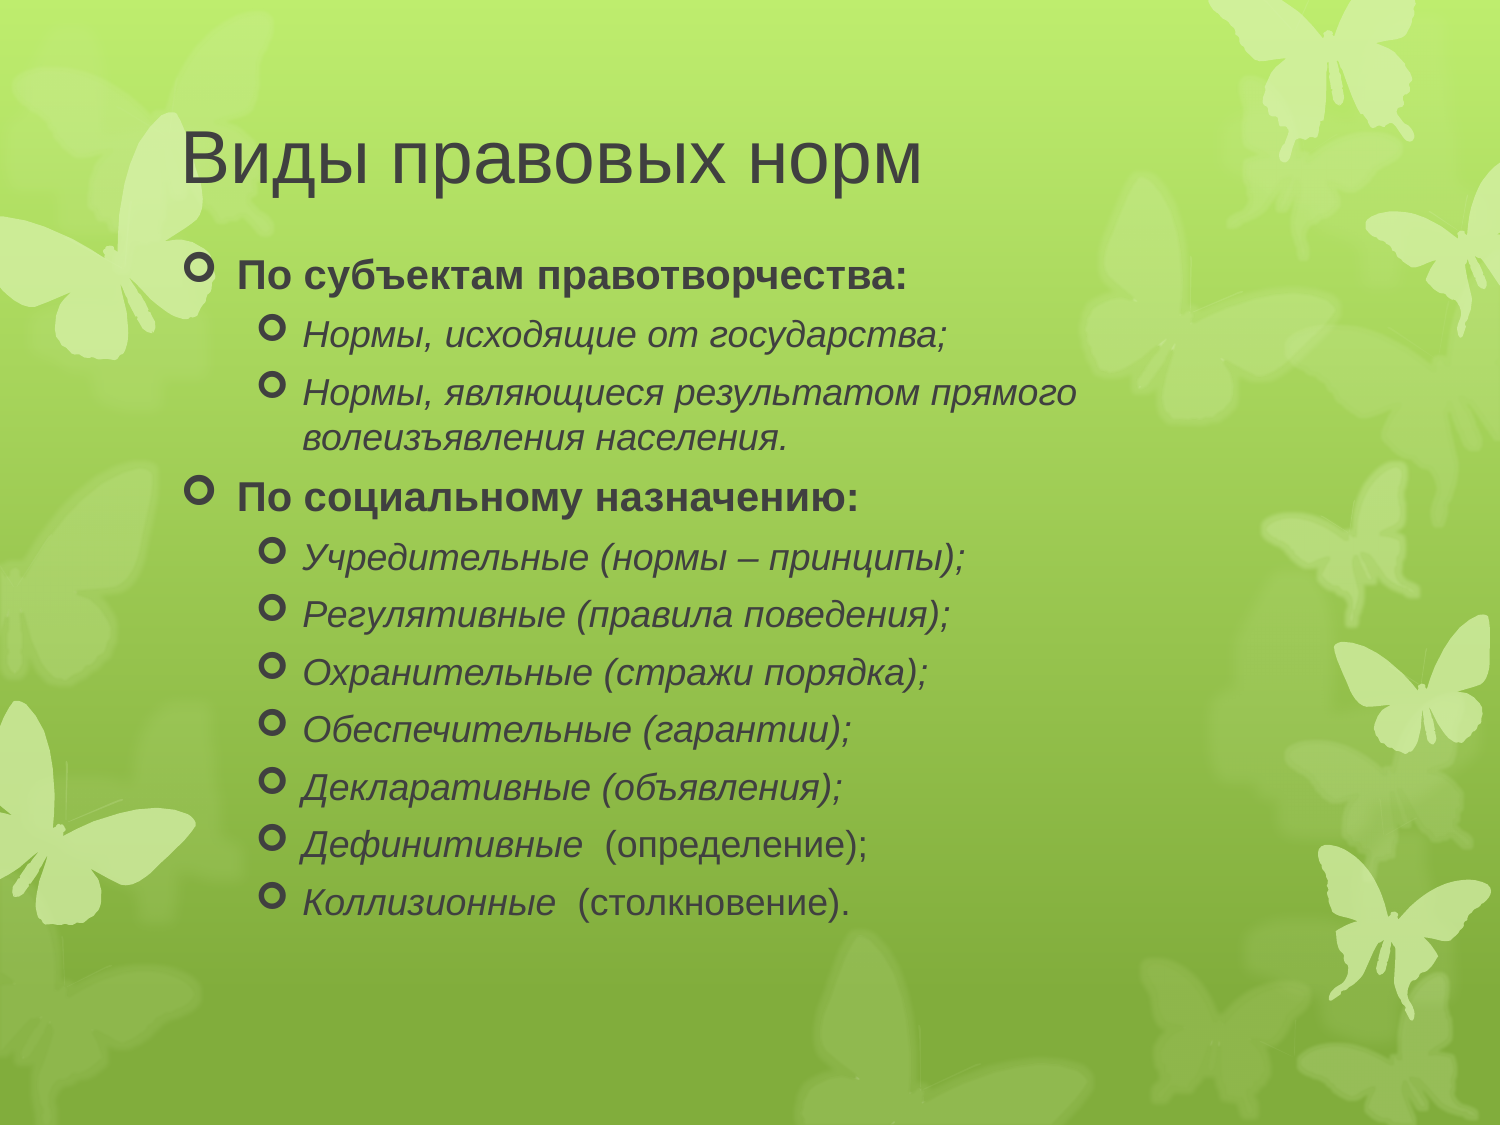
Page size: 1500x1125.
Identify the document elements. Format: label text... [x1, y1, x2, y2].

list По субъектам правотворчества: Нормы, исходящие от государства; Нормы, являющиеся результатом прямого волеизъявления населения. По социальному назначению: Учредительные (нормы – принципы); Регулятивные (правила поведения); Охранительные (стражи порядка); Обеспечительные (гарантии); Декларативные (объявления); Дефинитивные (определение); Коллизионные (столкновение). [165, 296, 1335, 962]
title Виды правовых норм [165, 110, 1335, 197]
